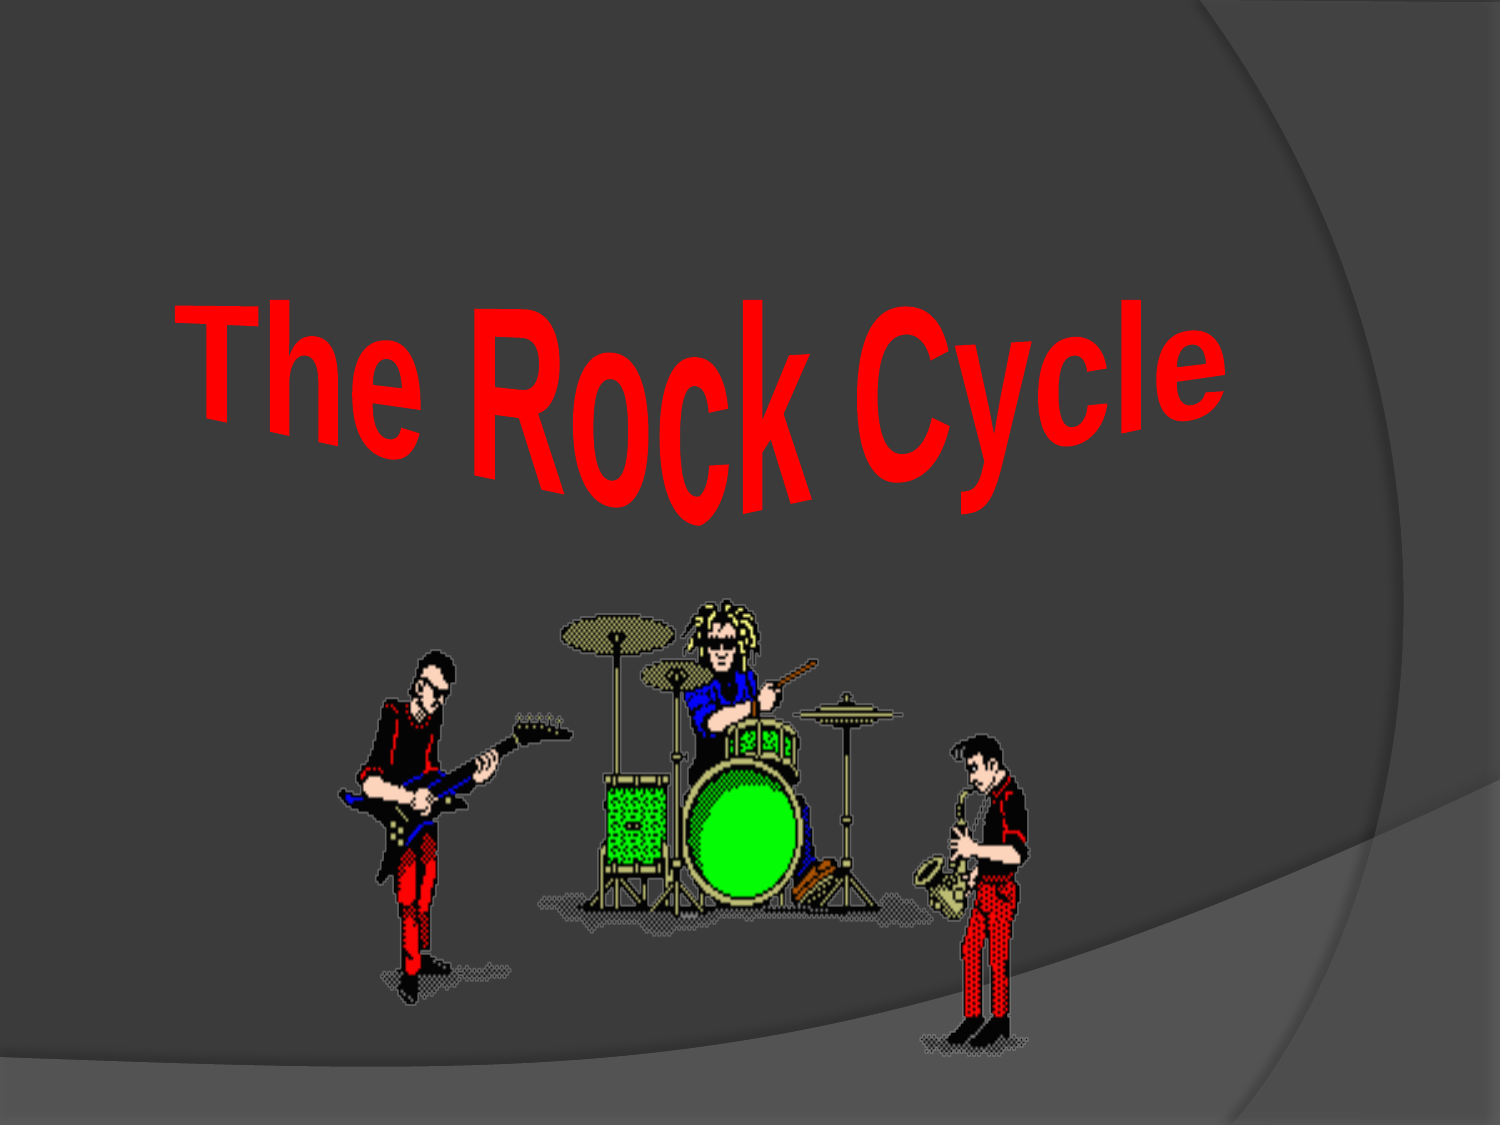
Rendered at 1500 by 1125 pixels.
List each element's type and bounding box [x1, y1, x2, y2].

list [324, 549, 1062, 1076]
